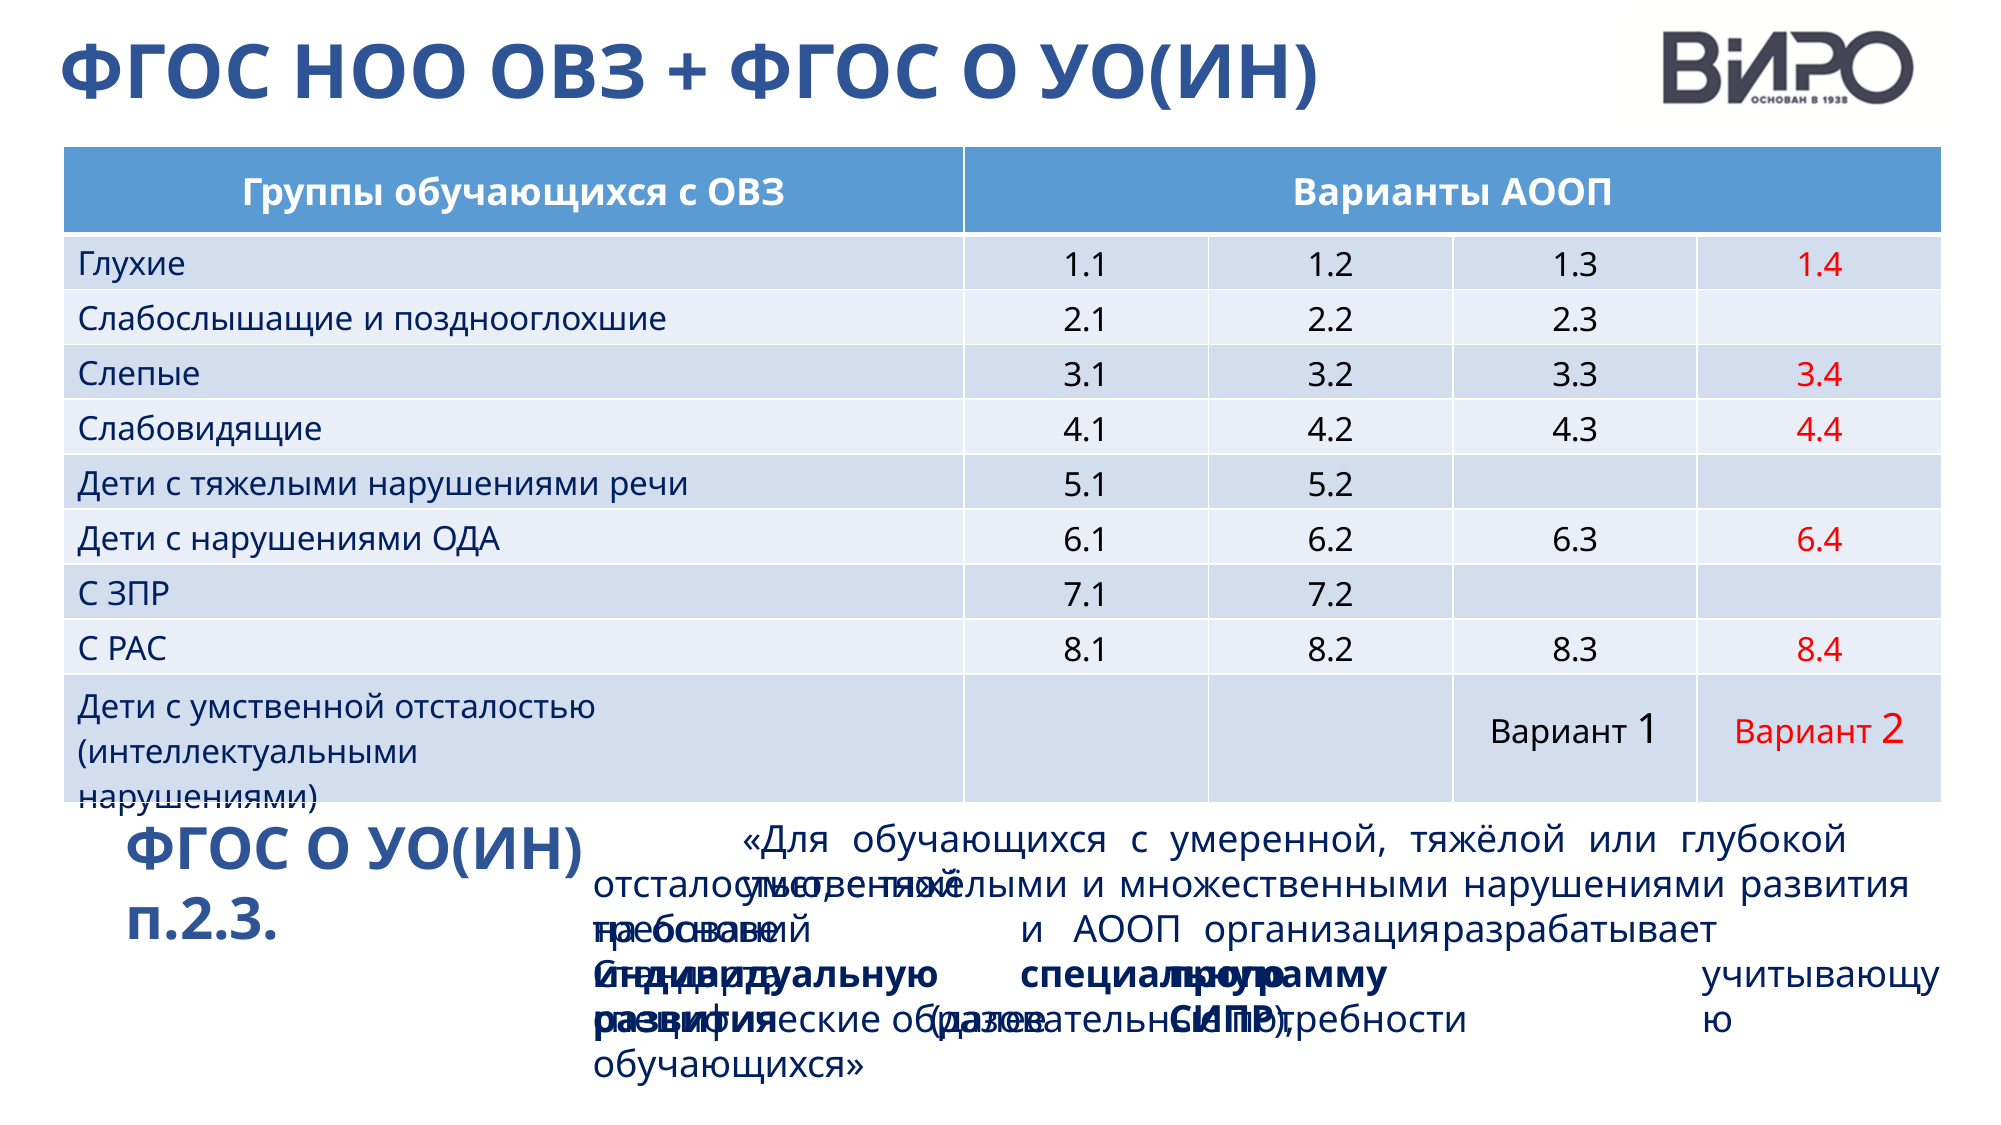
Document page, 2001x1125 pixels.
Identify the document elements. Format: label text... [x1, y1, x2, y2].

title ФГОС НОО ОВЗ + ФГОС О УО(ИН) [57, 21, 1388, 212]
table_cell 7.2 [1209, 565, 1452, 618]
table_cell 3.1 [965, 345, 1208, 398]
table_cell [1698, 565, 1941, 618]
text_box требований Стандарта [749, 902, 991, 947]
table_cell [1698, 455, 1941, 508]
table_cell [965, 675, 1208, 802]
text_box «Для обучающихся с умеренной, тяжёлой или глубокой умственной [749, 812, 1941, 857]
table_cell Слабовидящие [64, 400, 963, 453]
table_cell С РАС [64, 620, 963, 673]
table_cell [1454, 455, 1696, 508]
text_box отсталостью, с тяжёлыми и множественными нарушениями развития на основе [749, 857, 1941, 947]
table_cell 6.2 [1209, 510, 1452, 563]
table_cell Слабослышащие и позднооглохшие [64, 290, 963, 344]
table_cell Глухие [64, 237, 963, 289]
text_box специфические образовательные потребности обучающихся» [590, 992, 1616, 1085]
table_cell 5.1 [965, 455, 1208, 508]
table_cell 4.3 [1454, 400, 1696, 453]
table_cell [1209, 675, 1452, 802]
text_box индивидуальную программу развития (далее СИПР), [590, 947, 1651, 1040]
table_header Варианты АООП [965, 147, 1941, 232]
table_cell С ЗПР [64, 565, 963, 618]
table_cell 6.3 [1454, 510, 1696, 563]
table_cell 2.1 [965, 290, 1208, 344]
table_cell 8.1 [965, 620, 1208, 673]
table_cell [1698, 290, 1941, 344]
picture [1624, 6, 1948, 130]
table_cell 4.4 [1698, 400, 1941, 453]
table_cell Слепые [64, 345, 963, 398]
text_box учитывающую [1699, 947, 1940, 1040]
table_cell 3.4 [1698, 345, 1941, 398]
table_cell 6.1 [965, 510, 1208, 563]
table_cell 5.2 [1209, 455, 1452, 508]
table_cell 2.3 [1454, 290, 1696, 344]
table_cell 4.2 [1209, 400, 1452, 453]
table_cell 2.2 [1209, 290, 1452, 344]
table_cell 1.2 [1209, 237, 1452, 289]
table_cell 8.3 [1454, 620, 1696, 673]
table_cell 7.1 [965, 565, 1208, 618]
table_cell 3.3 [1454, 345, 1696, 398]
table_cell Вариант 1 [1454, 675, 1696, 802]
table_cell 6.4 [1698, 510, 1941, 563]
table_header Группы обучающихся с ОВЗ [64, 147, 963, 232]
text_box и АООП организация разрабатывает специальную [1018, 902, 1941, 995]
table_cell Вариант 2 [1698, 675, 1941, 802]
table_cell [1454, 565, 1696, 618]
table_cell Дети с тяжелыми нарушениями речи [64, 455, 963, 508]
text_box ФГОС О УО(ИН) п.2.3. [123, 809, 749, 952]
table_cell 1.4 [1698, 237, 1941, 289]
table_cell 8.2 [1209, 620, 1452, 673]
table_cell 3.2 [1209, 345, 1452, 398]
table_cell Дети с нарушениями ОДА [64, 510, 963, 563]
table_cell 1.1 [965, 237, 1208, 289]
table_cell 8.4 [1698, 620, 1941, 673]
table_cell 4.1 [965, 400, 1208, 453]
table_cell 1.3 [1454, 237, 1696, 289]
table_cell Дети с умственной отсталостью (интеллектуальными нарушениями) [64, 675, 963, 802]
